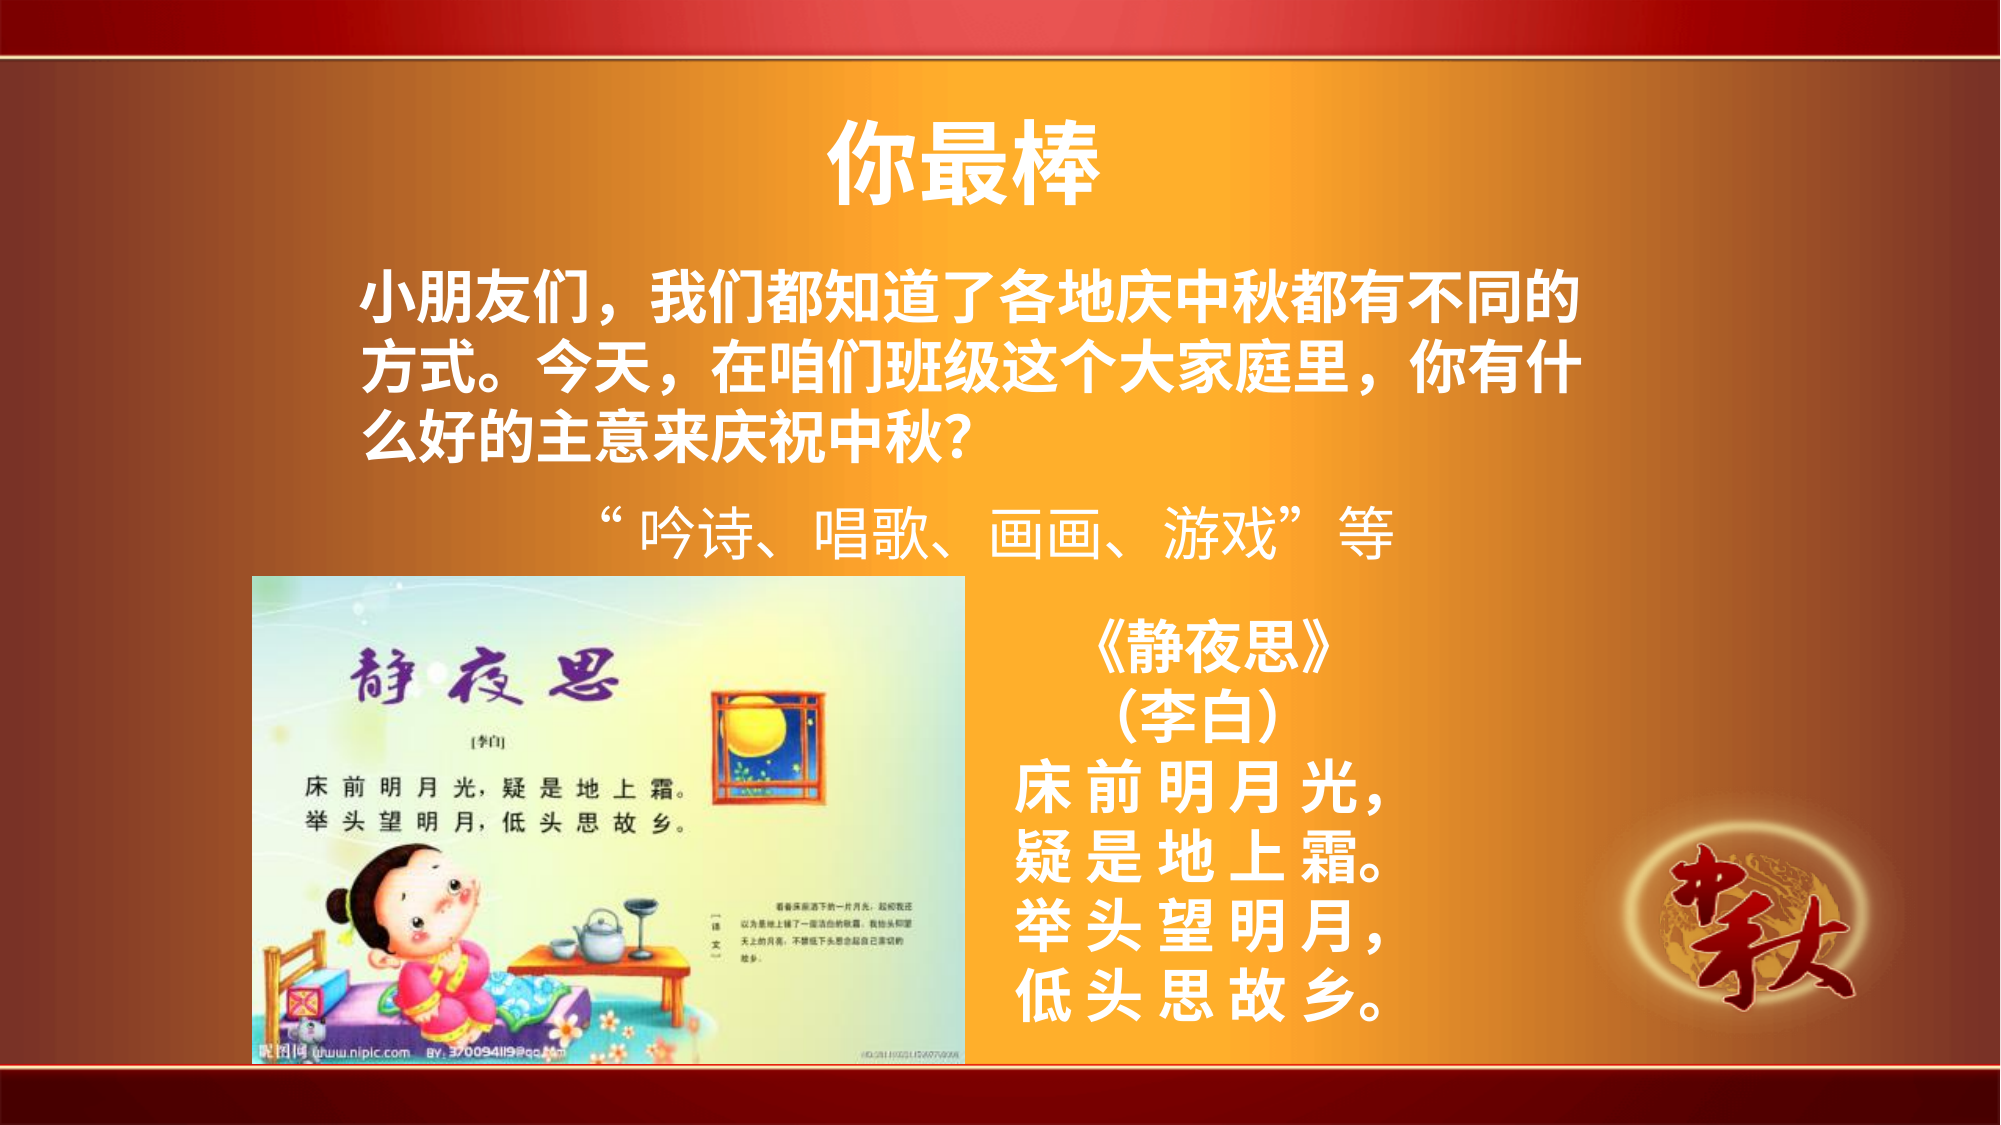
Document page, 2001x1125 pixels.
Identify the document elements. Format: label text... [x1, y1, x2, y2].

picture [0, 0, 2001, 1125]
list 小朋友们，我们都知道了各地庆中秋都有不同的方式。今天，在咱们班级这个大家庭里，你有什么好的主意来庆祝中秋？ [289, 253, 1640, 490]
title 你最棒 [521, 66, 1408, 253]
text_box “吟诗、唱歌、画画、游戏”等 [551, 489, 1498, 575]
text_box 《静夜思》 （李白） 床 前 明 月 光， 疑 是 地 上 霜。 举 头 望 明 月， 低 头 思 故 乡。 [999, 602, 1576, 1037]
